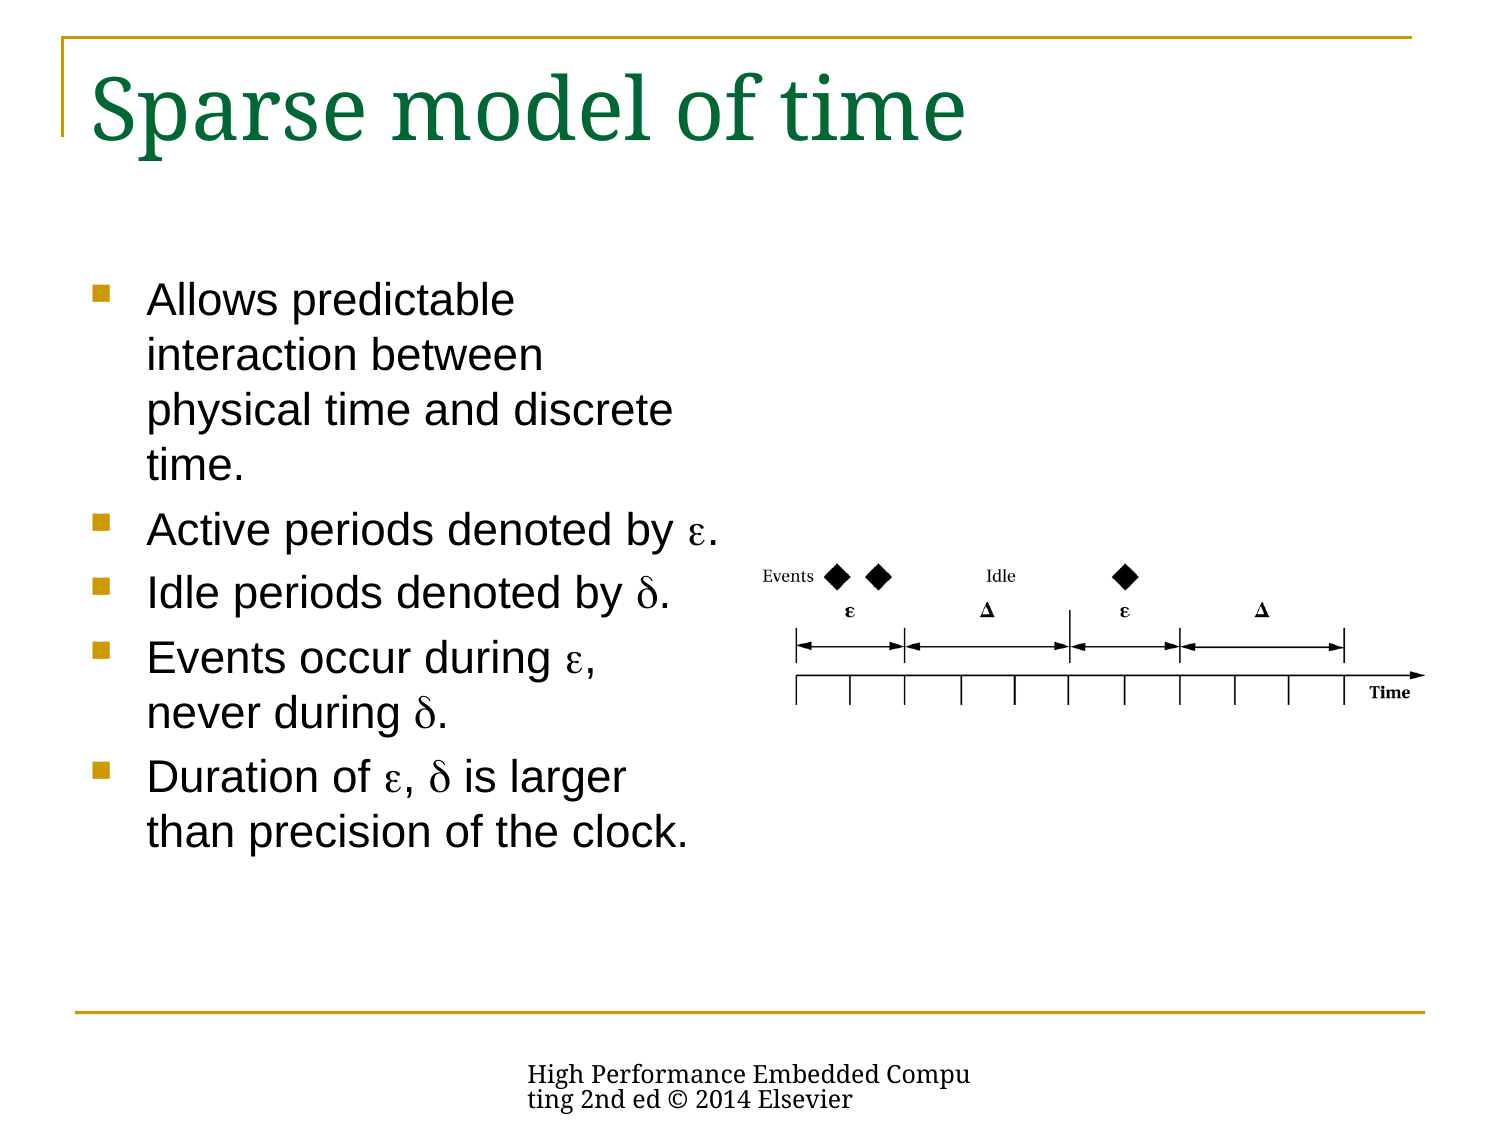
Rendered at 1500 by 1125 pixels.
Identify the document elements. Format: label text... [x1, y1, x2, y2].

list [762, 562, 1426, 705]
list Allows predictable interaction between physical time and discrete time. Active periods denoted by e. Idle periods denoted by d. Events occur during e, never during d. Duration of e, d is larger than precision of the clock. [75, 262, 738, 1006]
footer High Performance Embedded Computing 2nd ed © 2014 Elsevier [512, 1025, 988, 1100]
title Sparse model of time [75, 45, 1425, 233]
